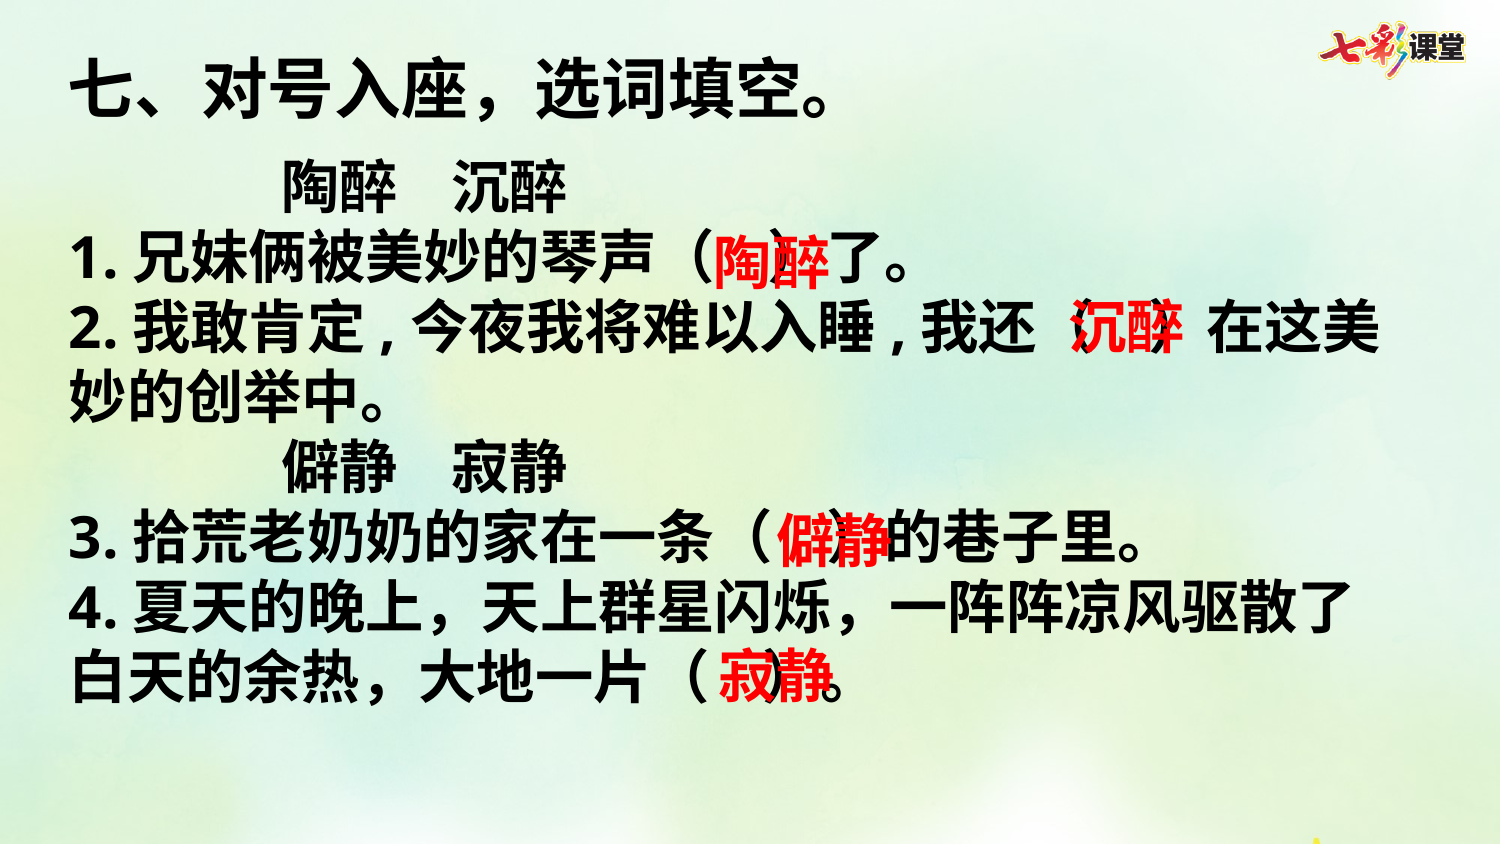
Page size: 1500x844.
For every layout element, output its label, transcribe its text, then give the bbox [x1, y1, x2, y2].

text_box 陶醉 [699, 218, 850, 304]
text_box 七、对号入座，选词填空。 [53, 39, 1337, 134]
text_box 陶醉 沉醉 1.兄妹俩被美妙的琴声（ ）了。 2.我敢肯定,今夜我将难以入睡,我还（ ）在这美妙的创举中。 僻静 寂静 3.拾荒老奶奶的家在一条（ ）的巷子里。 4.夏天的晚上，天上群星闪烁，一阵阵凉风驱散了白天的余热，大地一片（ ）。 [54, 143, 1412, 718]
picture [0, 0, 1500, 844]
text_box 寂静 [703, 631, 857, 717]
text_box 沉醉 [1053, 283, 1216, 368]
text_box 僻静 [762, 496, 919, 582]
